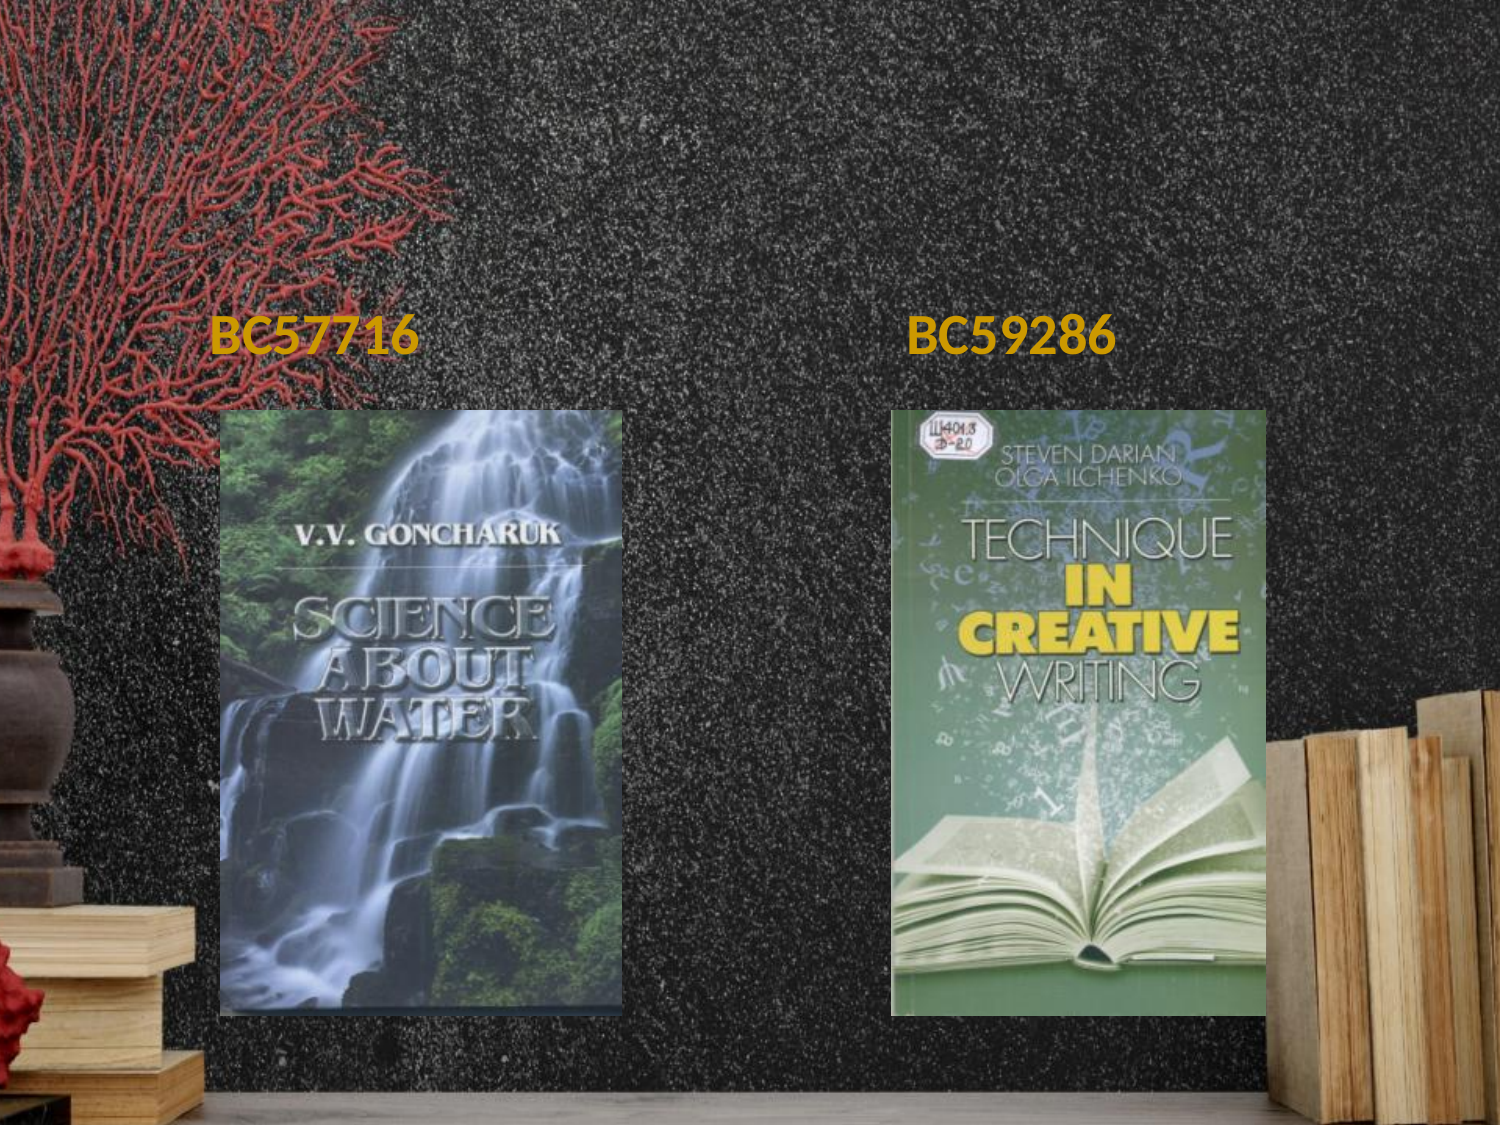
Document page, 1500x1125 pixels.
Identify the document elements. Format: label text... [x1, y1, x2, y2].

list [220, 410, 622, 1016]
picture [0, 0, 1500, 1125]
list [891, 410, 1266, 1016]
list ВС57716 [194, 251, 738, 375]
list ВС59286 [891, 251, 1425, 375]
